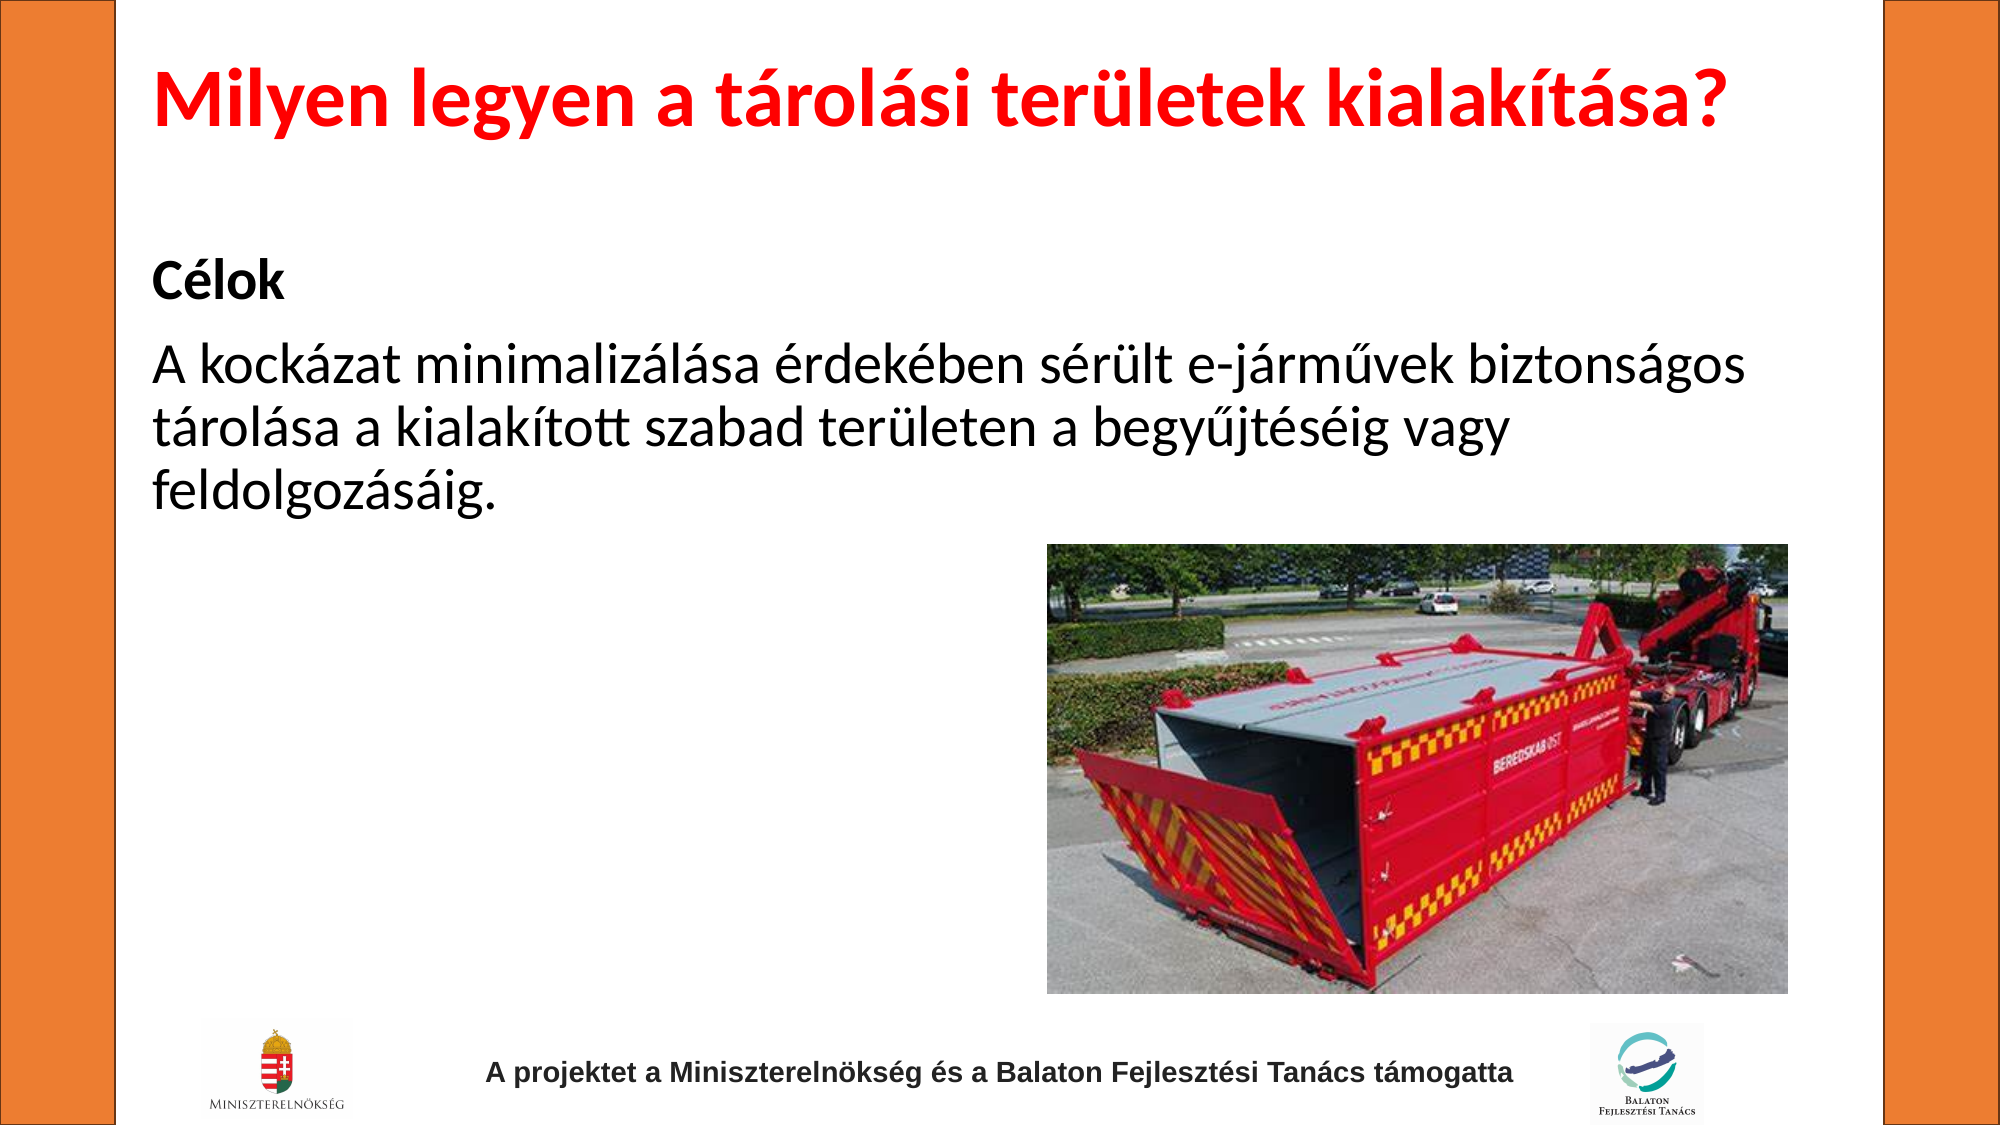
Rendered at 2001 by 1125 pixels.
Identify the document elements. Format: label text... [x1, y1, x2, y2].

picture [1590, 1023, 1704, 1125]
list Milyen legyen a tárolási területek kialakítása? Célok A kockázat minimalizálása érdekében sérült e-járművek biztonságos tárolása a kialakított szabad területen a begyűjtéséig vagy feldolgozásáig. [137, 47, 1863, 1014]
picture [201, 1018, 353, 1119]
picture [1047, 544, 1788, 994]
